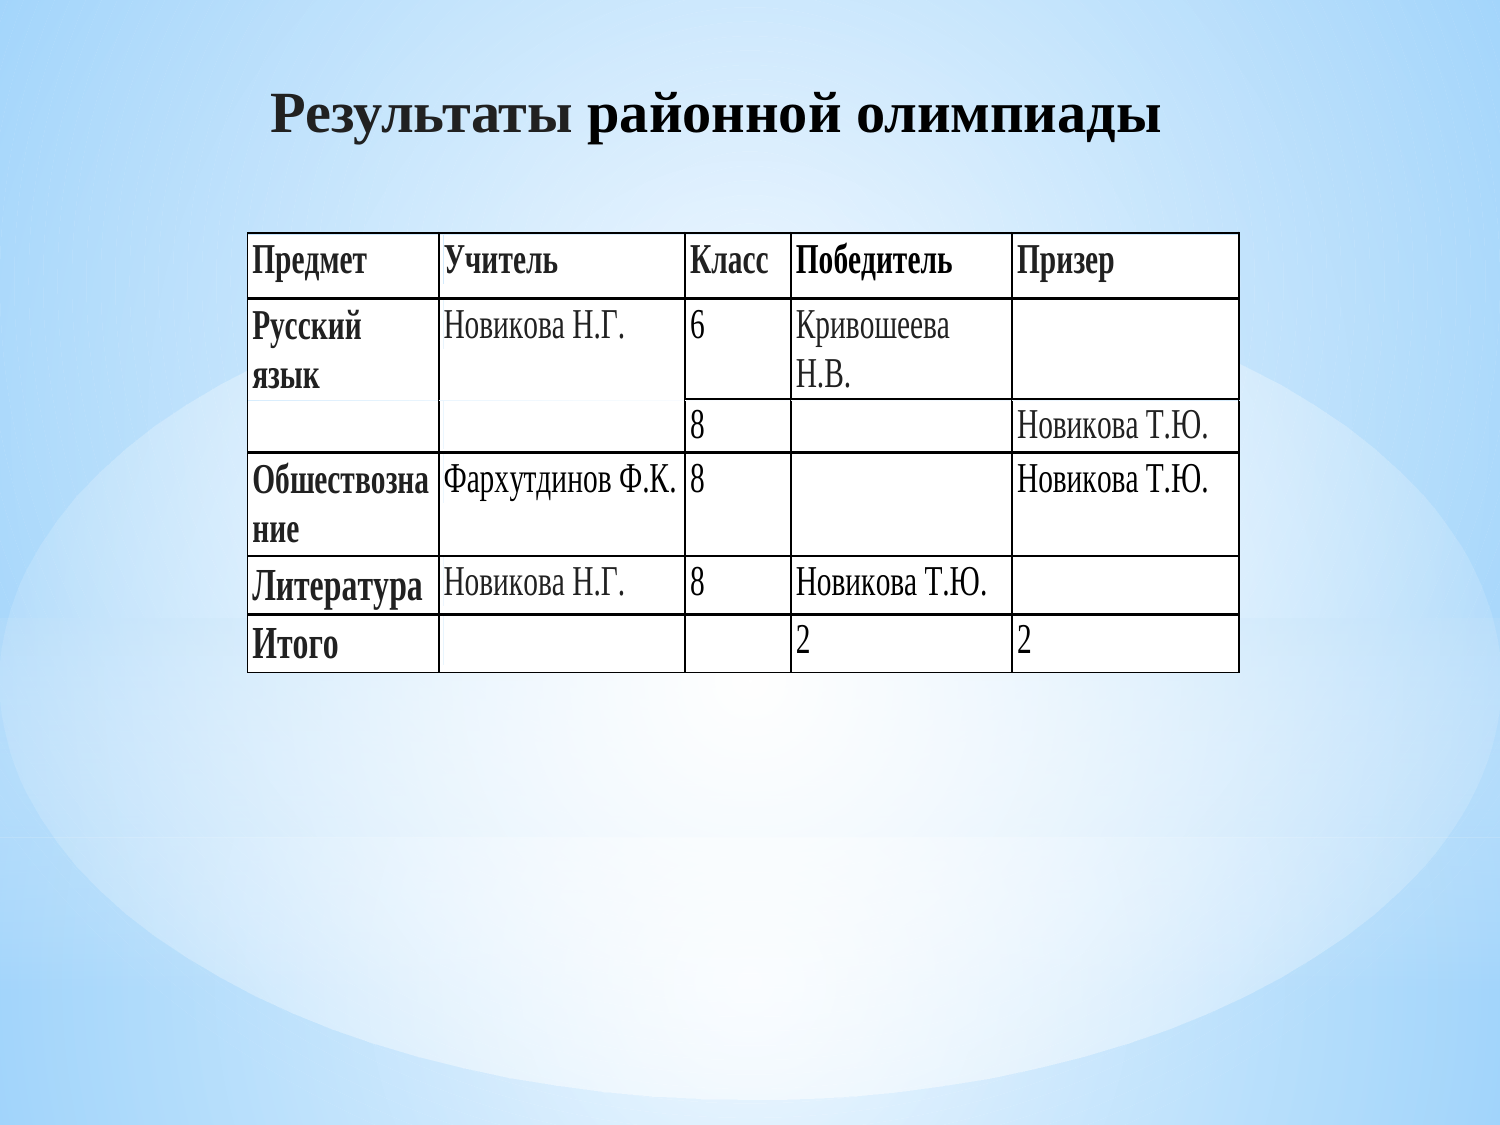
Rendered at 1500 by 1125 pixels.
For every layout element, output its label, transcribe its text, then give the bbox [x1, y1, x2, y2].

picture [241, 231, 1400, 764]
list Результаты районной олимпиады [187, 66, 1238, 161]
